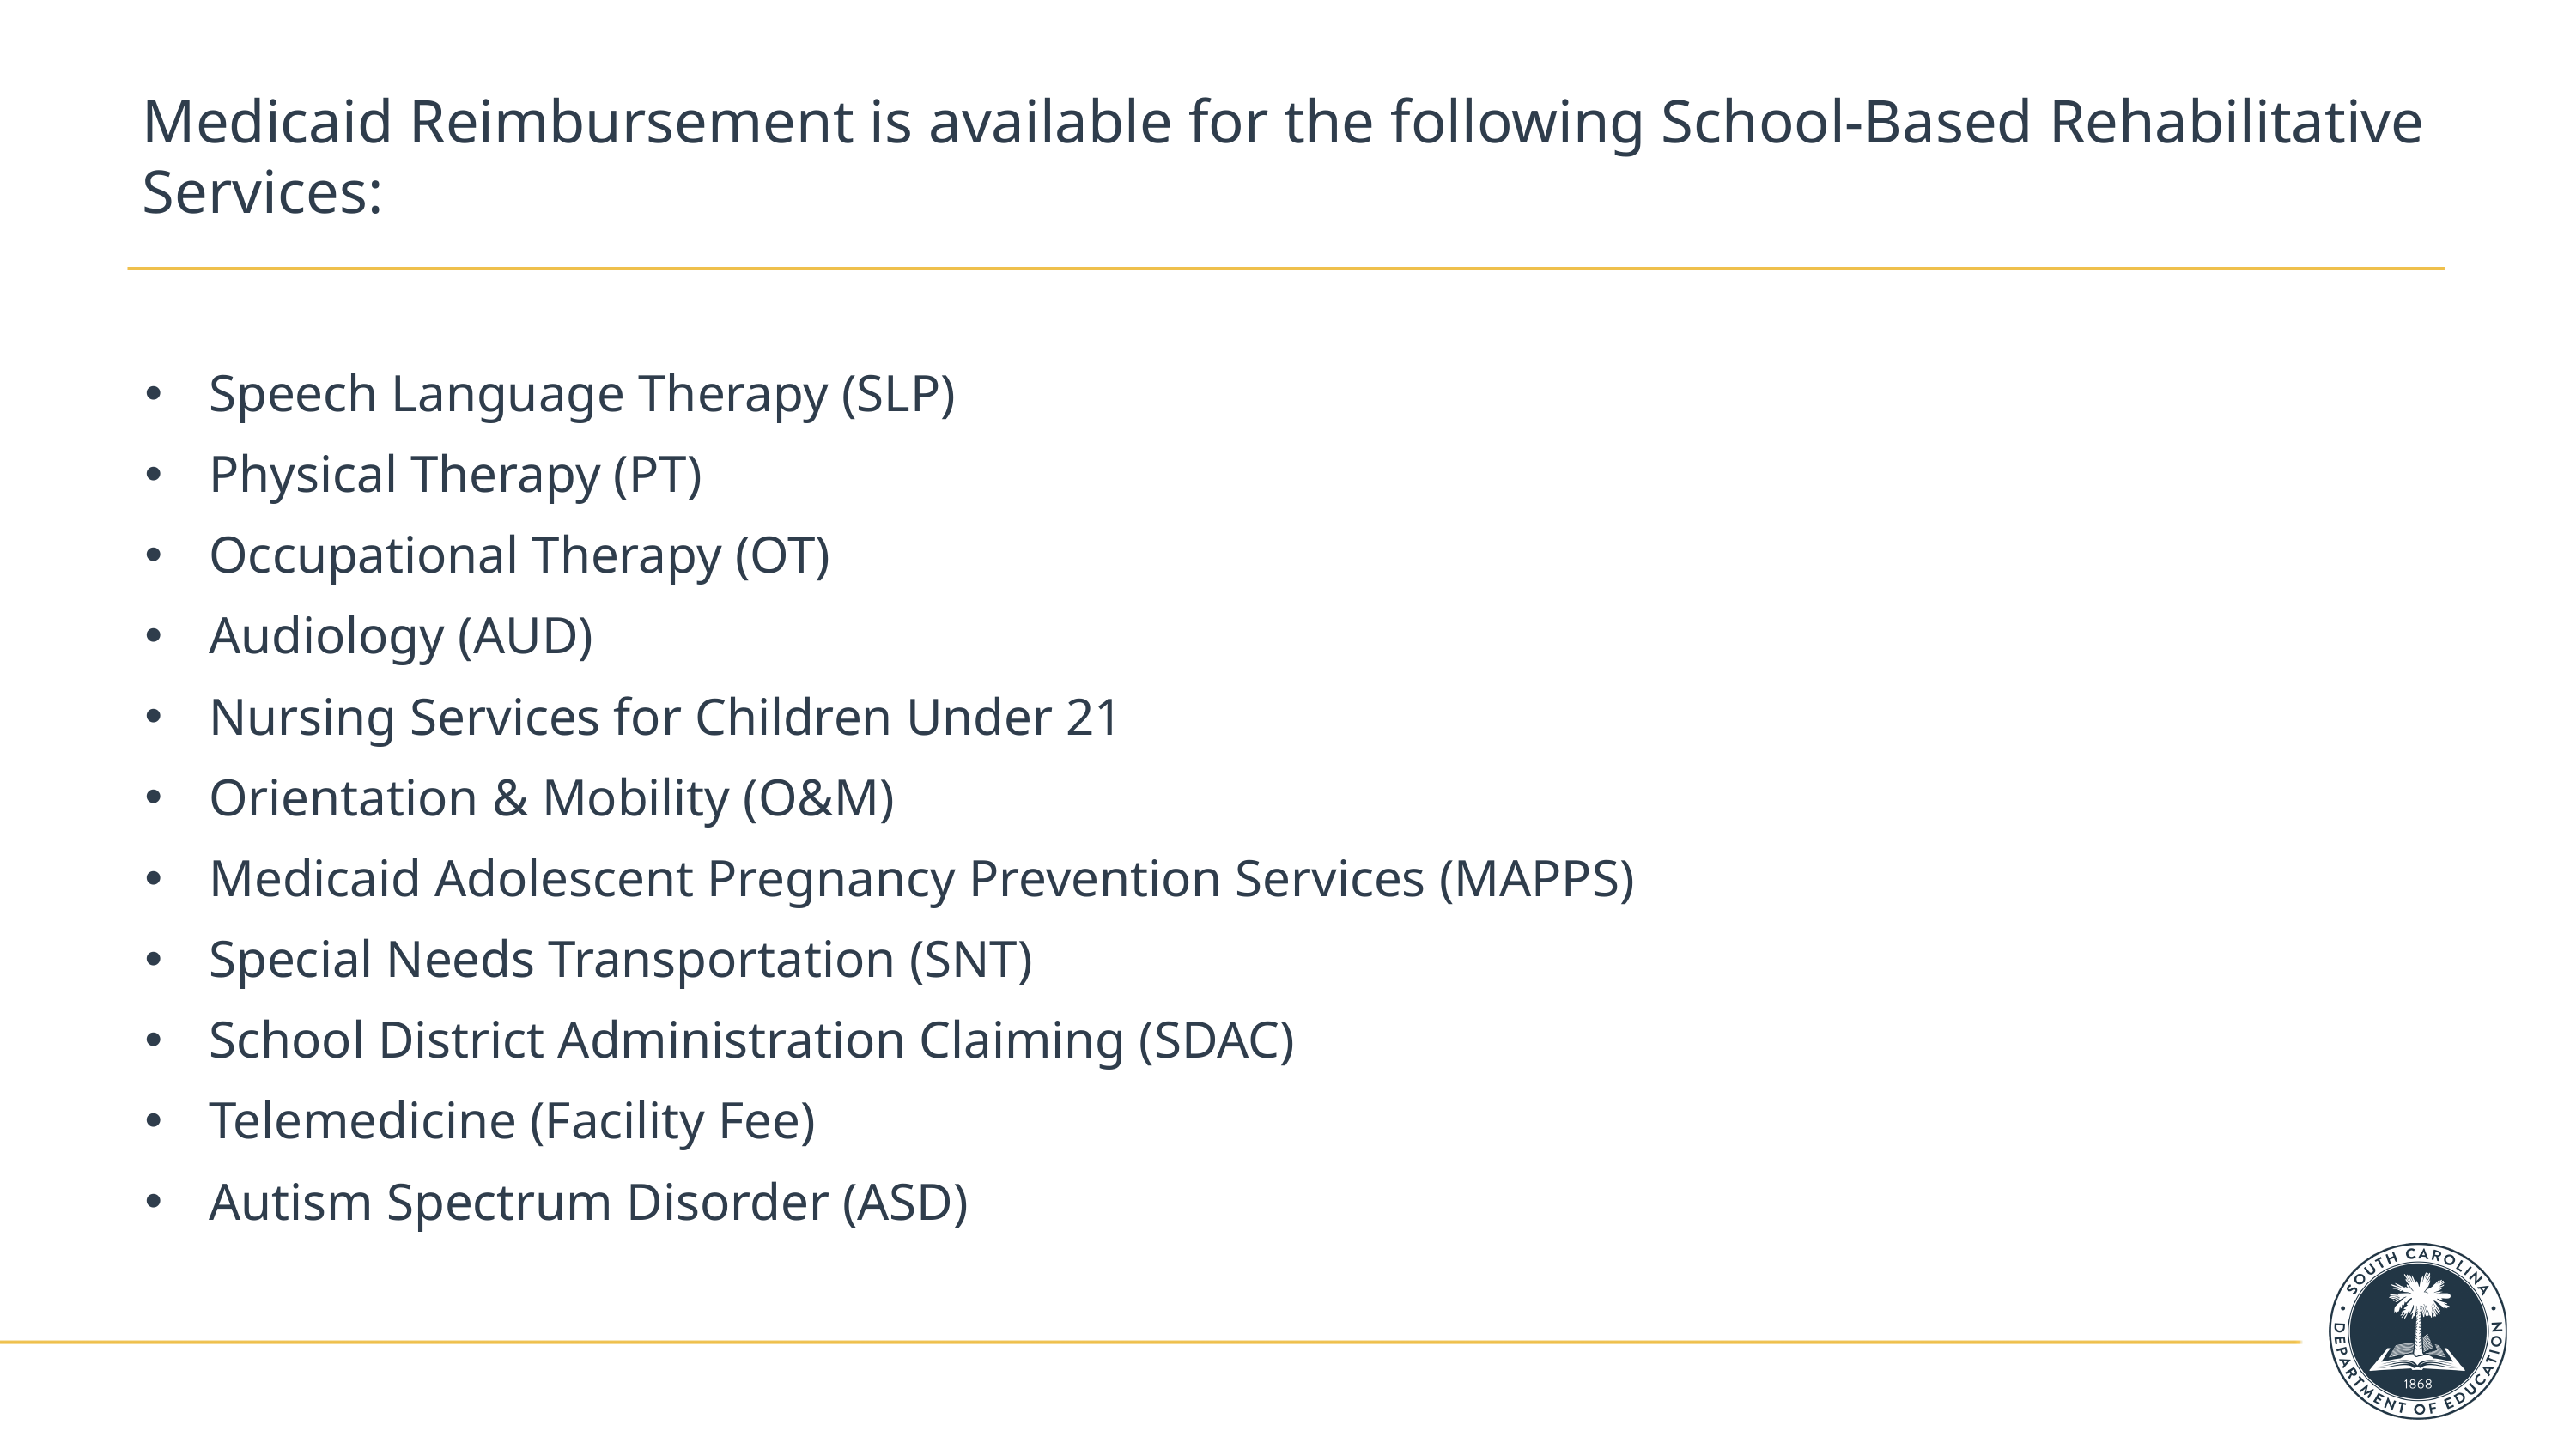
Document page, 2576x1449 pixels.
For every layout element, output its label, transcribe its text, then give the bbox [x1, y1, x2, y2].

picture [2329, 1243, 2507, 1420]
title Medicaid Reimbursement is available for the following School-Based Rehabilitative Services: [129, 76, 2447, 232]
list Speech Language Therapy (SLP) Physical Therapy (PT) Occupational Therapy (OT) Audiology (AUD) Nursing Services for Children Under 21 Orientation & Mobility (O&M) Medicaid Adolescent Pregnancy Prevention Services (MAPPS) Special Needs Transportation (SNT) School District Administration Claiming (SDAC) Telemedicine (Facility Fee) Autism Spectrum Disorder (ASD) [131, 361, 2450, 1240]
